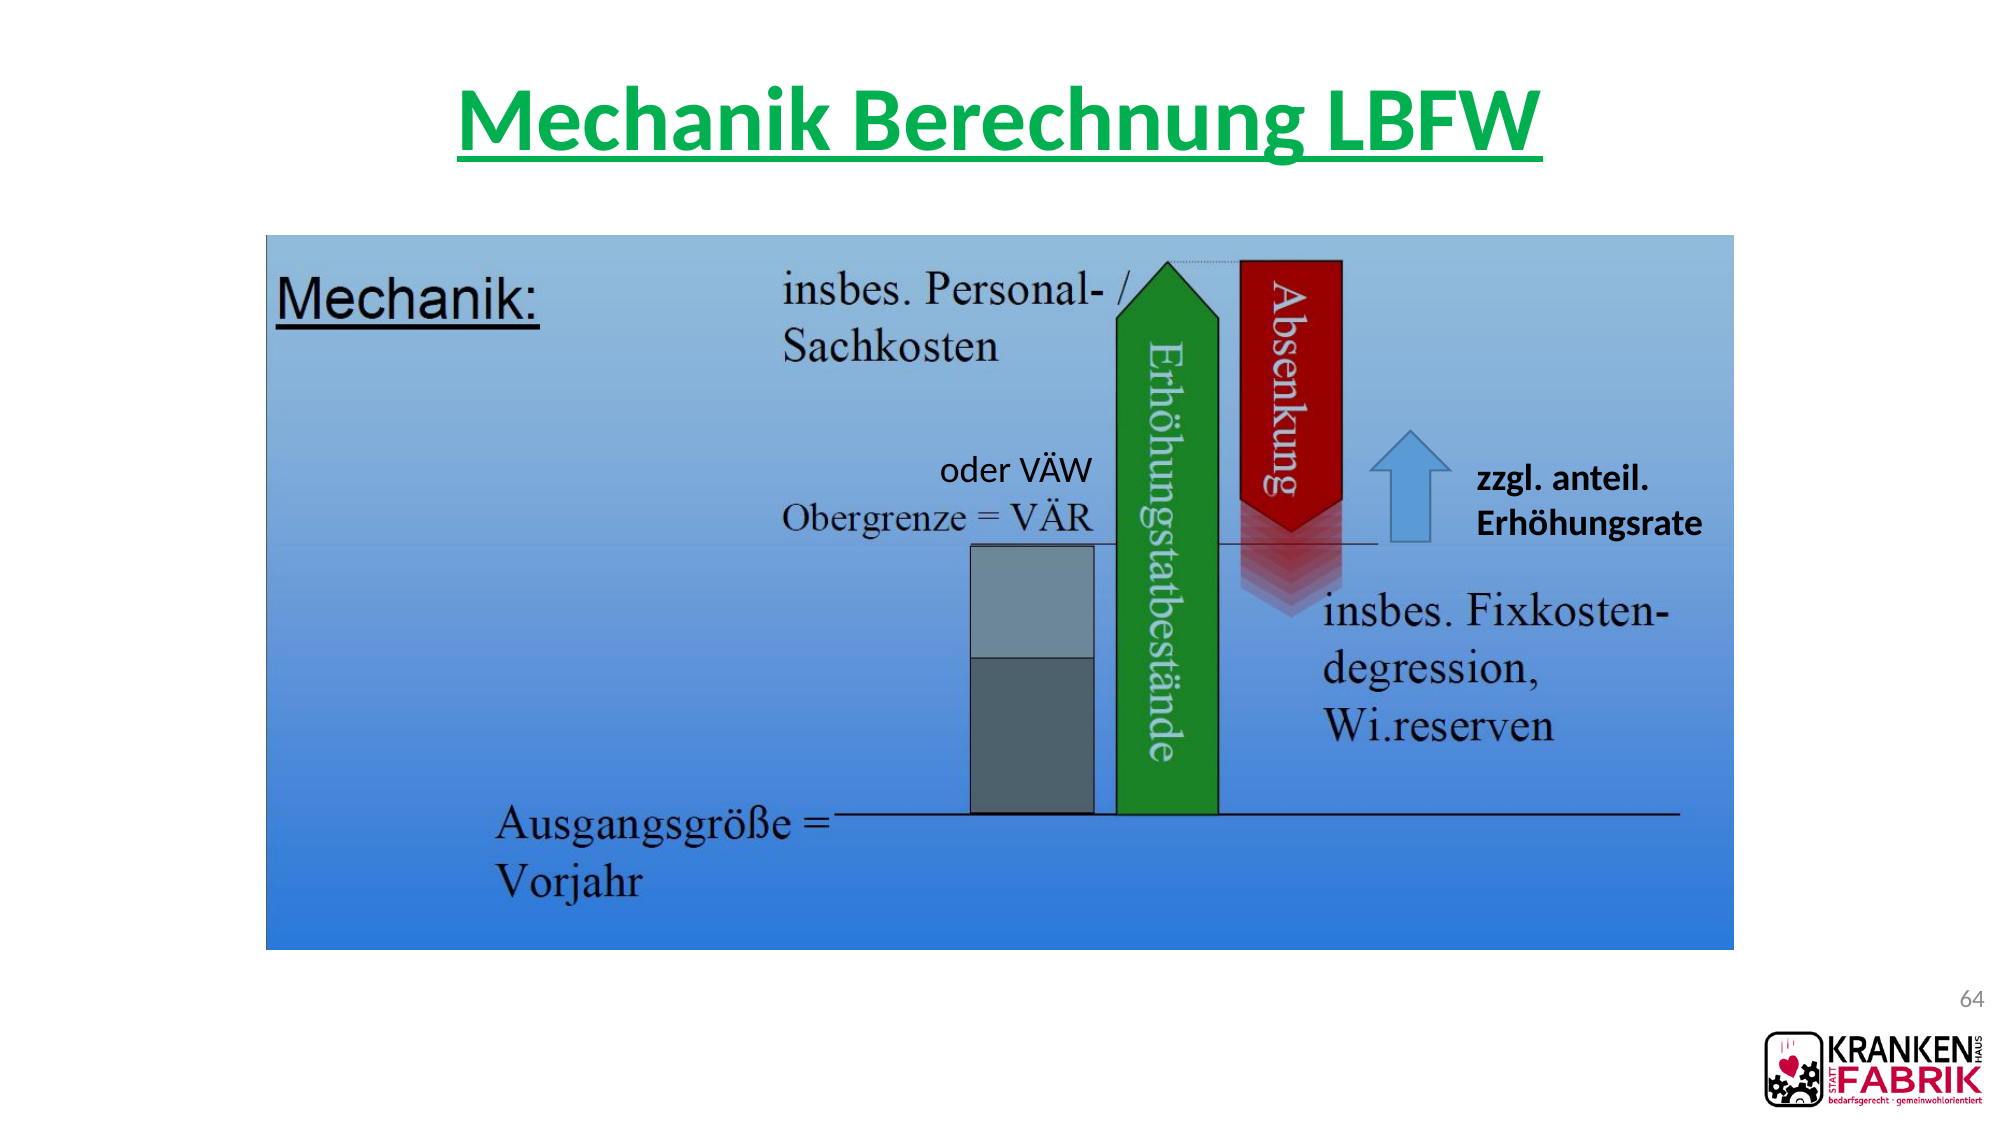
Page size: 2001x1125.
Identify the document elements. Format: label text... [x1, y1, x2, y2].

title Mechanik Berechnung LBFW [137, 11, 1863, 230]
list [266, 235, 1734, 950]
slide_number 64 [1550, 968, 2000, 1028]
picture [1746, 1028, 2000, 1125]
